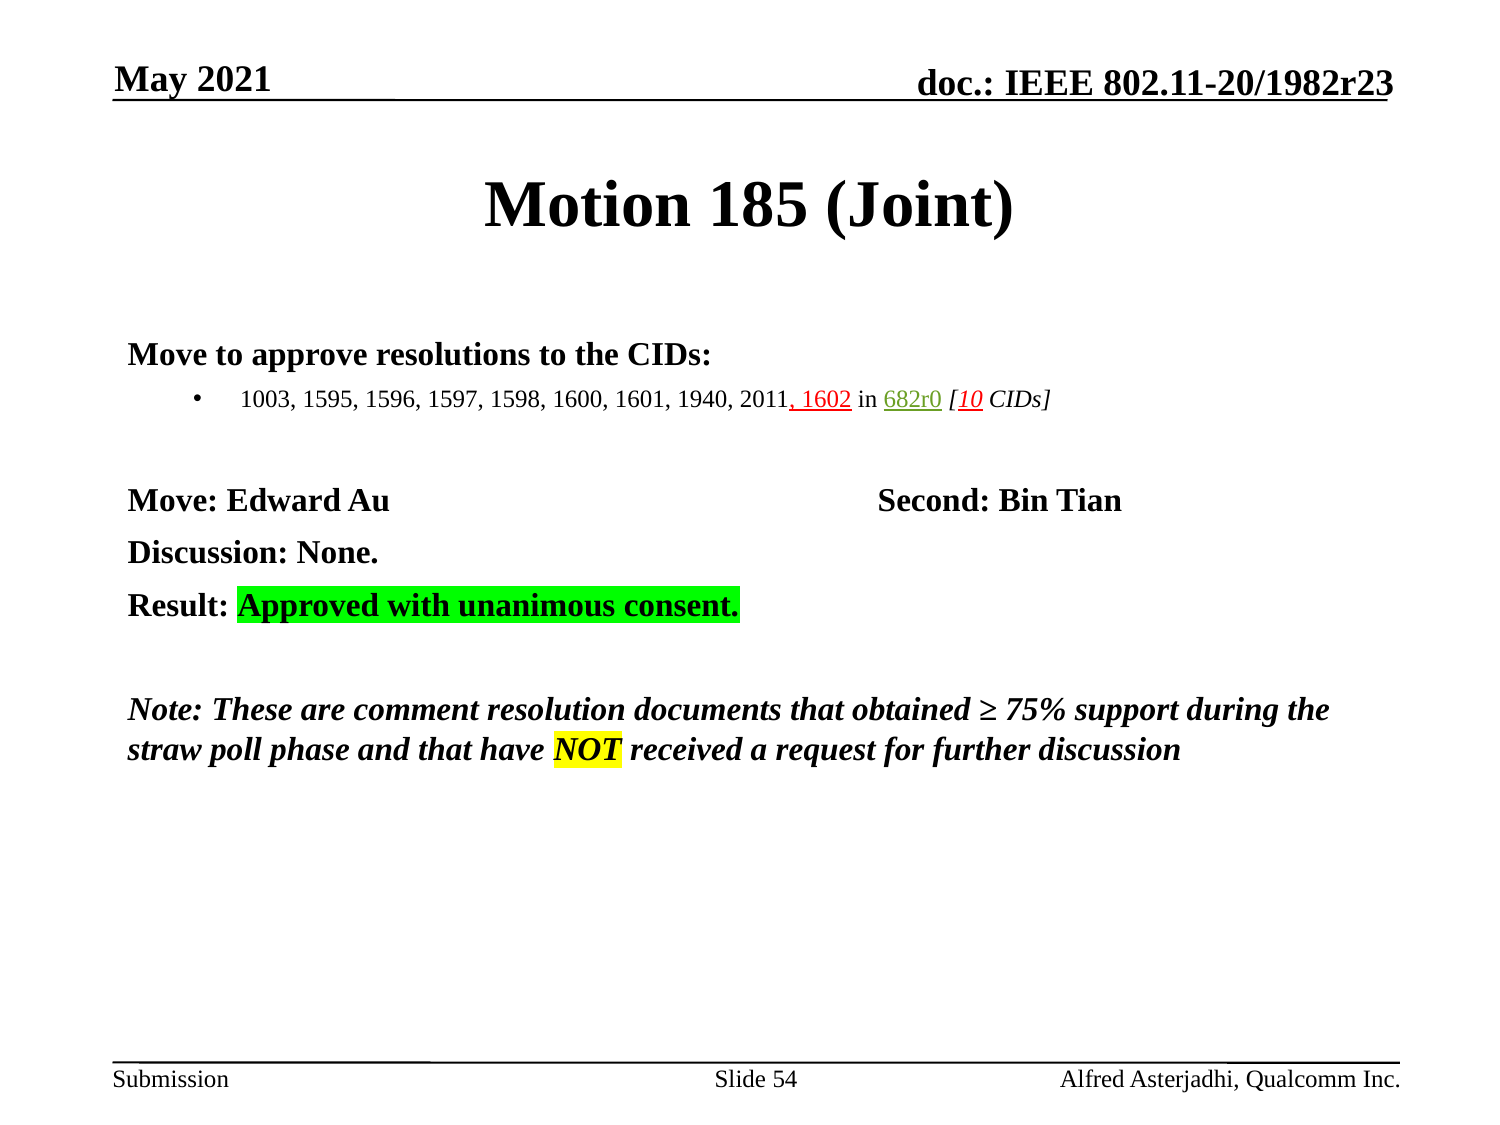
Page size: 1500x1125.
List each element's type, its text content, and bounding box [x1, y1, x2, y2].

slide_number Slide 54 [712, 1061, 800, 1123]
title Motion 185 (Joint) [112, 112, 1388, 288]
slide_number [114, 54, 423, 100]
footer Alfred Asterjadhi, Qualcomm Inc. [878, 1061, 1402, 1093]
list Move to approve resolutions to the CIDs: 1003, 1595, 1596, 1597, 1598, 1600, 1601, 1940, 2011, 1602 in 682r0 [10 CIDs] Move: Edward Au Second: Bin Tian Discussion: None. Result: Approved with unanimous consent. Note: These are comment resolution documents that obtained ≥ 75% support during the straw poll phase and that have NOT received a request for further discussion [112, 324, 1388, 1000]
